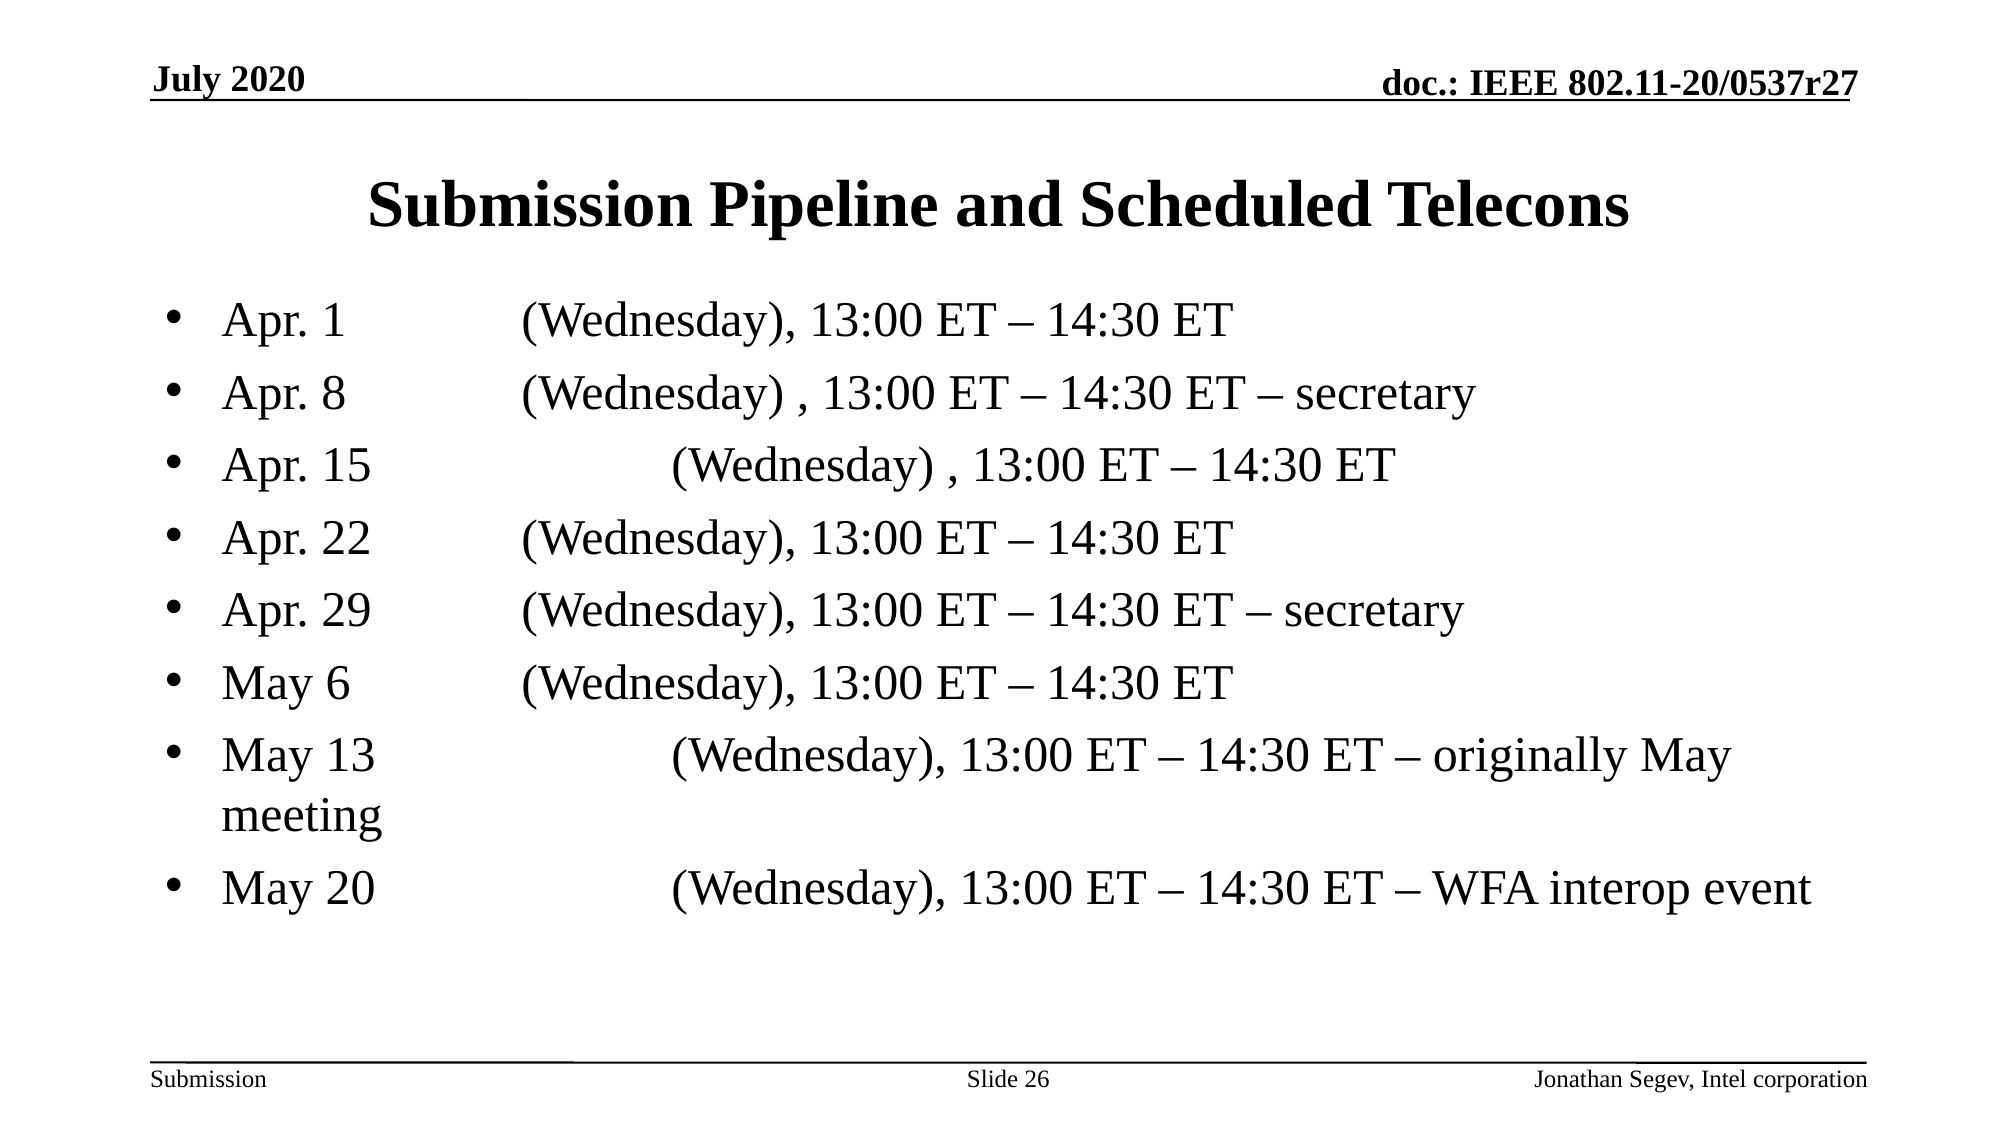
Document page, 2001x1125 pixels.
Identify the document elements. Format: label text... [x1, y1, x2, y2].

footer Jonathan Segev, Intel corporation [1171, 1061, 1869, 1093]
slide_number Slide 26 [950, 1061, 1067, 1123]
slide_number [152, 54, 563, 100]
title Submission Pipeline and Scheduled Telecons [149, 112, 1850, 278]
list Apr. 1 (Wednesday), 13:00 ET – 14:30 ET Apr. 8 (Wednesday) , 13:00 ET – 14:30 ET – secretary Apr. 15 (Wednesday) , 13:00 ET – 14:30 ET Apr. 22 (Wednesday), 13:00 ET – 14:30 ET Apr. 29 (Wednesday), 13:00 ET – 14:30 ET – secretary May 6 (Wednesday), 13:00 ET – 14:30 ET May 13 (Wednesday), 13:00 ET – 14:30 ET – originally May meeting May 20 (Wednesday), 13:00 ET – 14:30 ET – WFA interop event [149, 278, 1850, 670]
